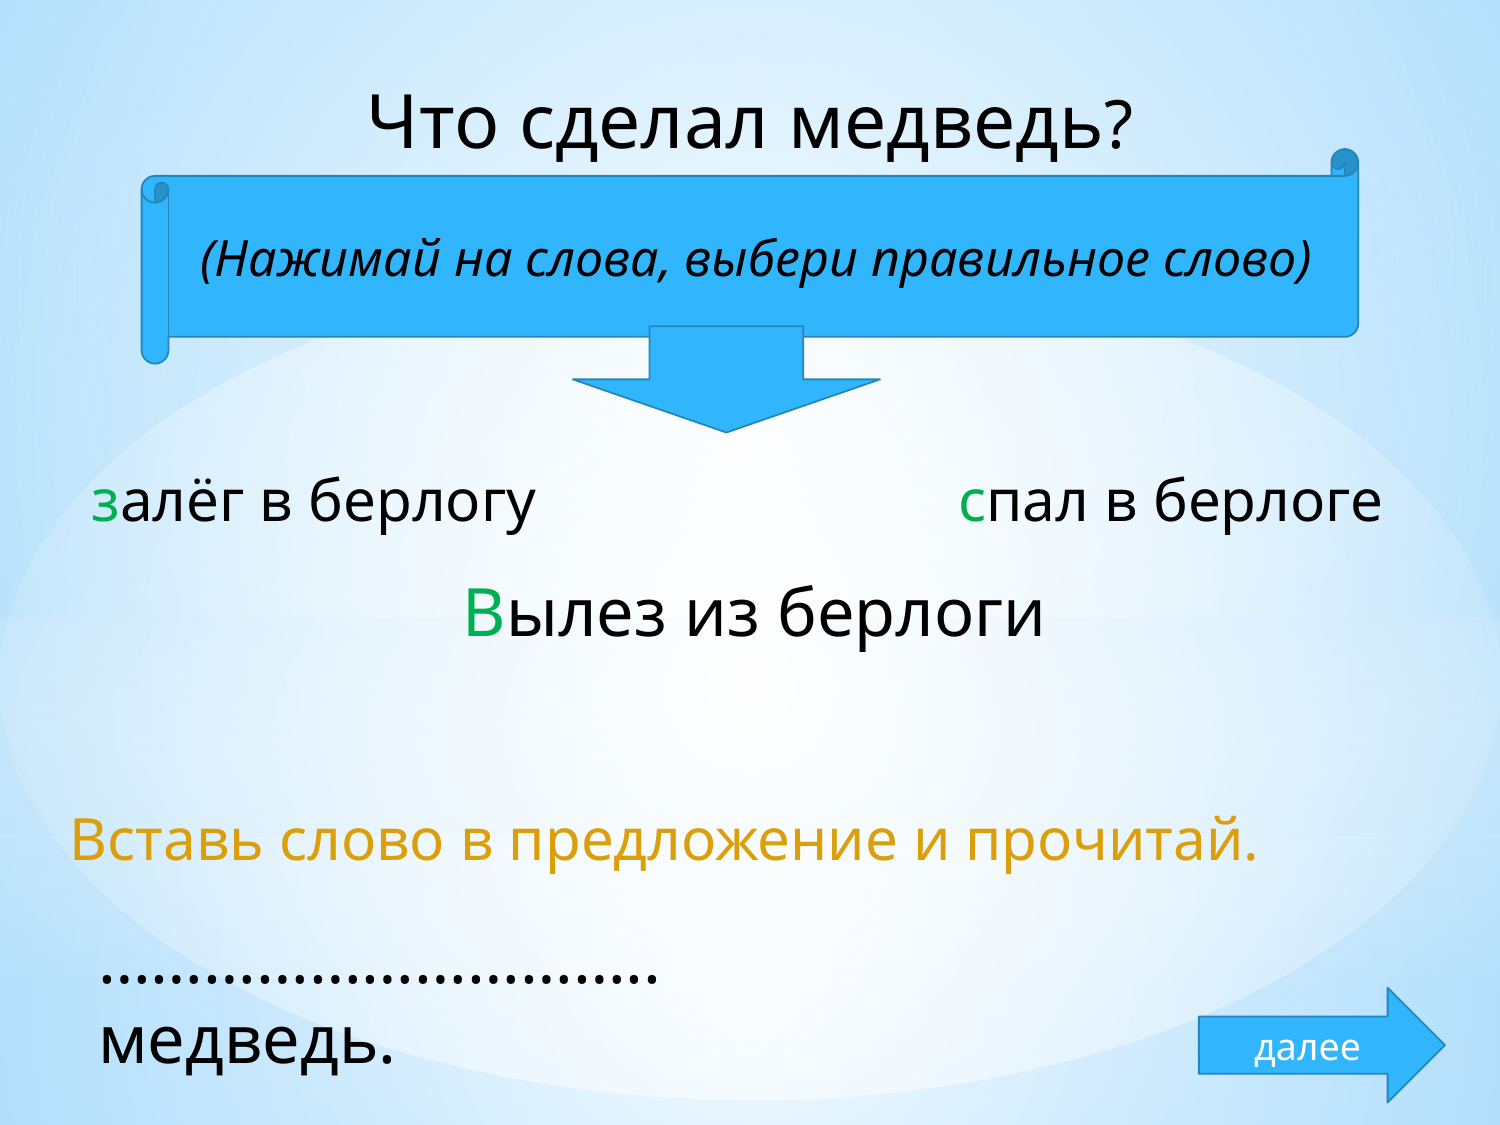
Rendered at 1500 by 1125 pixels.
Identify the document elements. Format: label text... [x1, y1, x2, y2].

text_box спал в берлоге [943, 456, 1399, 541]
text_box Что сделал медведь? [352, 66, 1148, 172]
text_box ………………………….. медведь. [83, 909, 1026, 1084]
text_box залёг в берлогу [76, 456, 551, 541]
text_box Вставь слово в предложение и прочитай. [55, 794, 1275, 880]
text_box Вылез из берлоги [447, 562, 1062, 658]
text_box [571, 325, 881, 434]
text_box (Нажимай на слова, выбери правильное слово) [140, 148, 1360, 365]
text_box далее [1197, 986, 1446, 1104]
